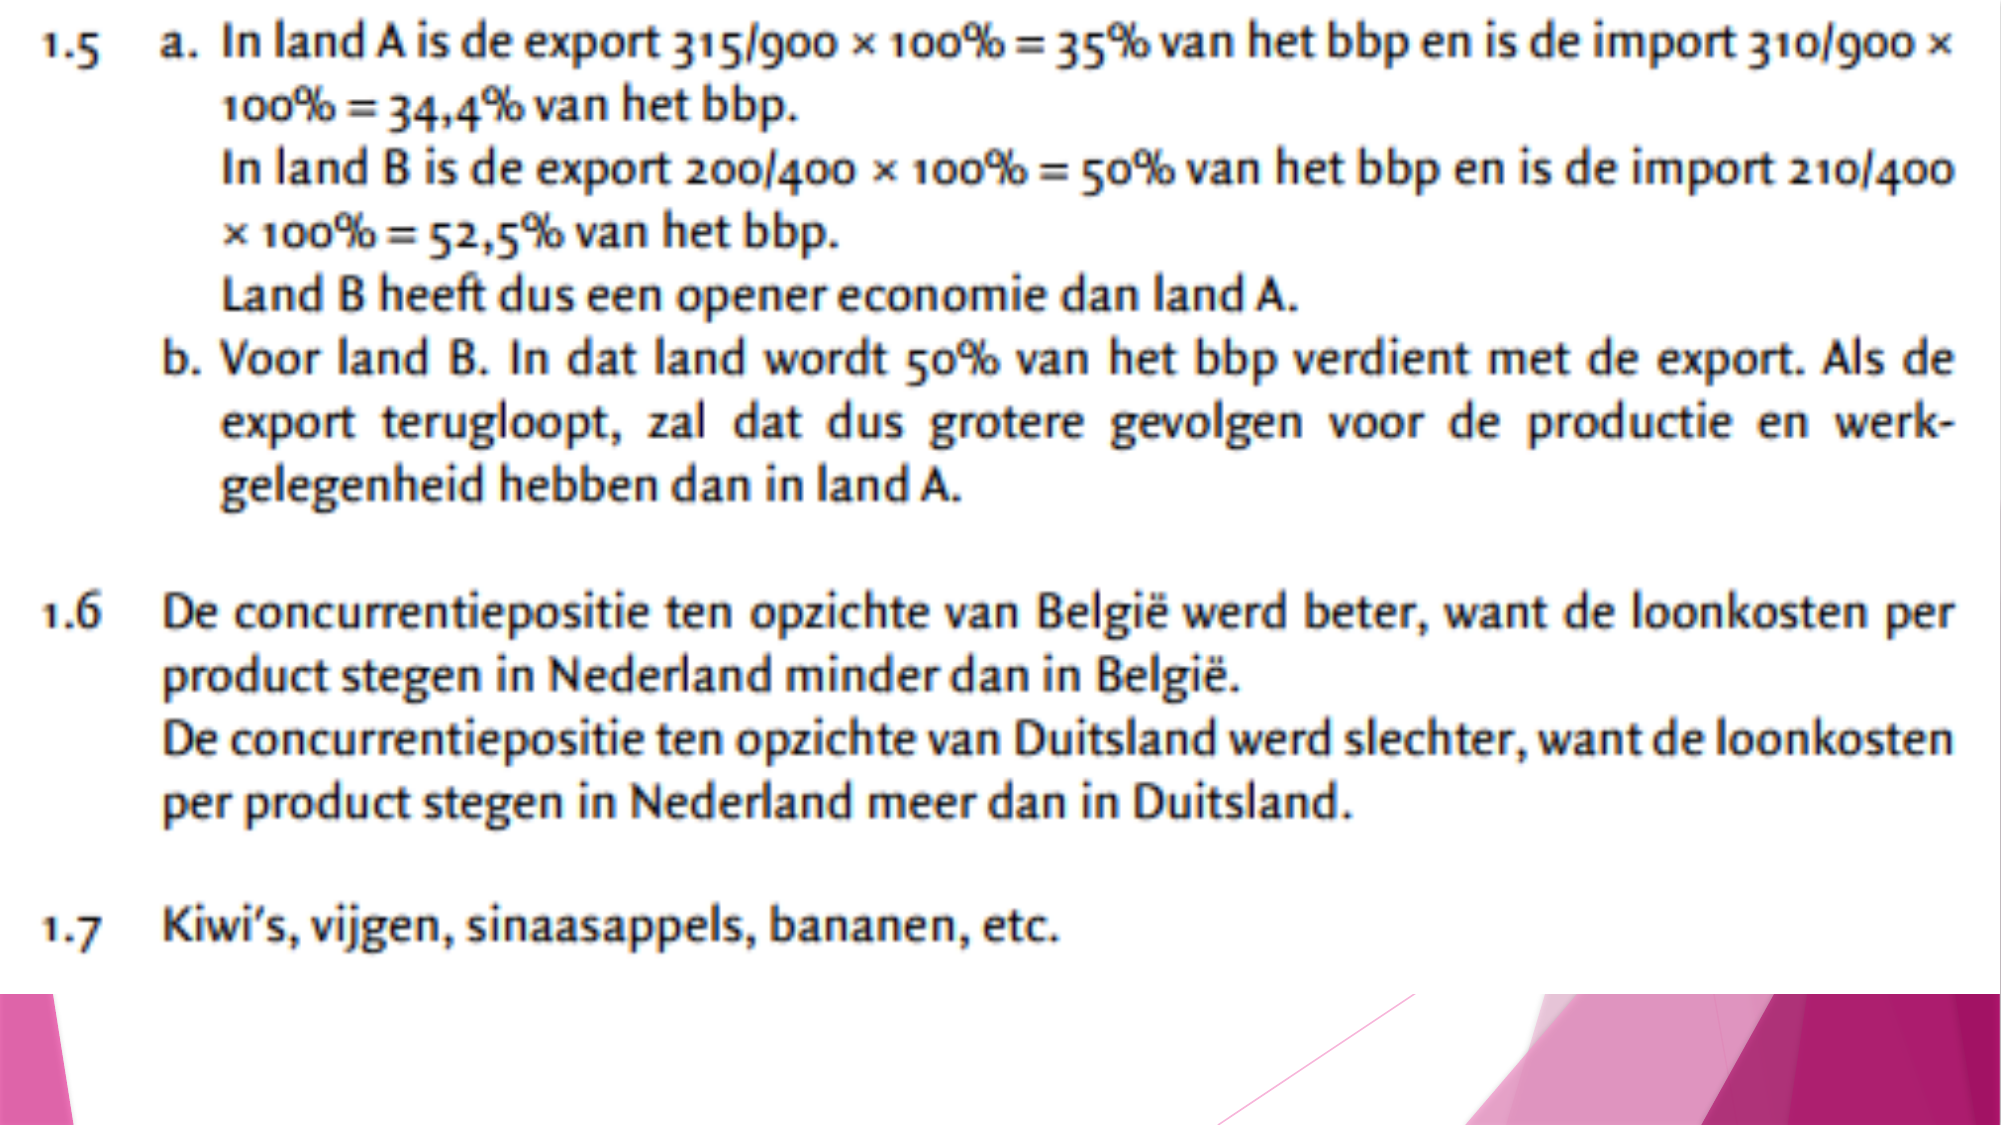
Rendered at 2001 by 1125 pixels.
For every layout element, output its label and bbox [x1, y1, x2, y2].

picture [0, 0, 2000, 995]
